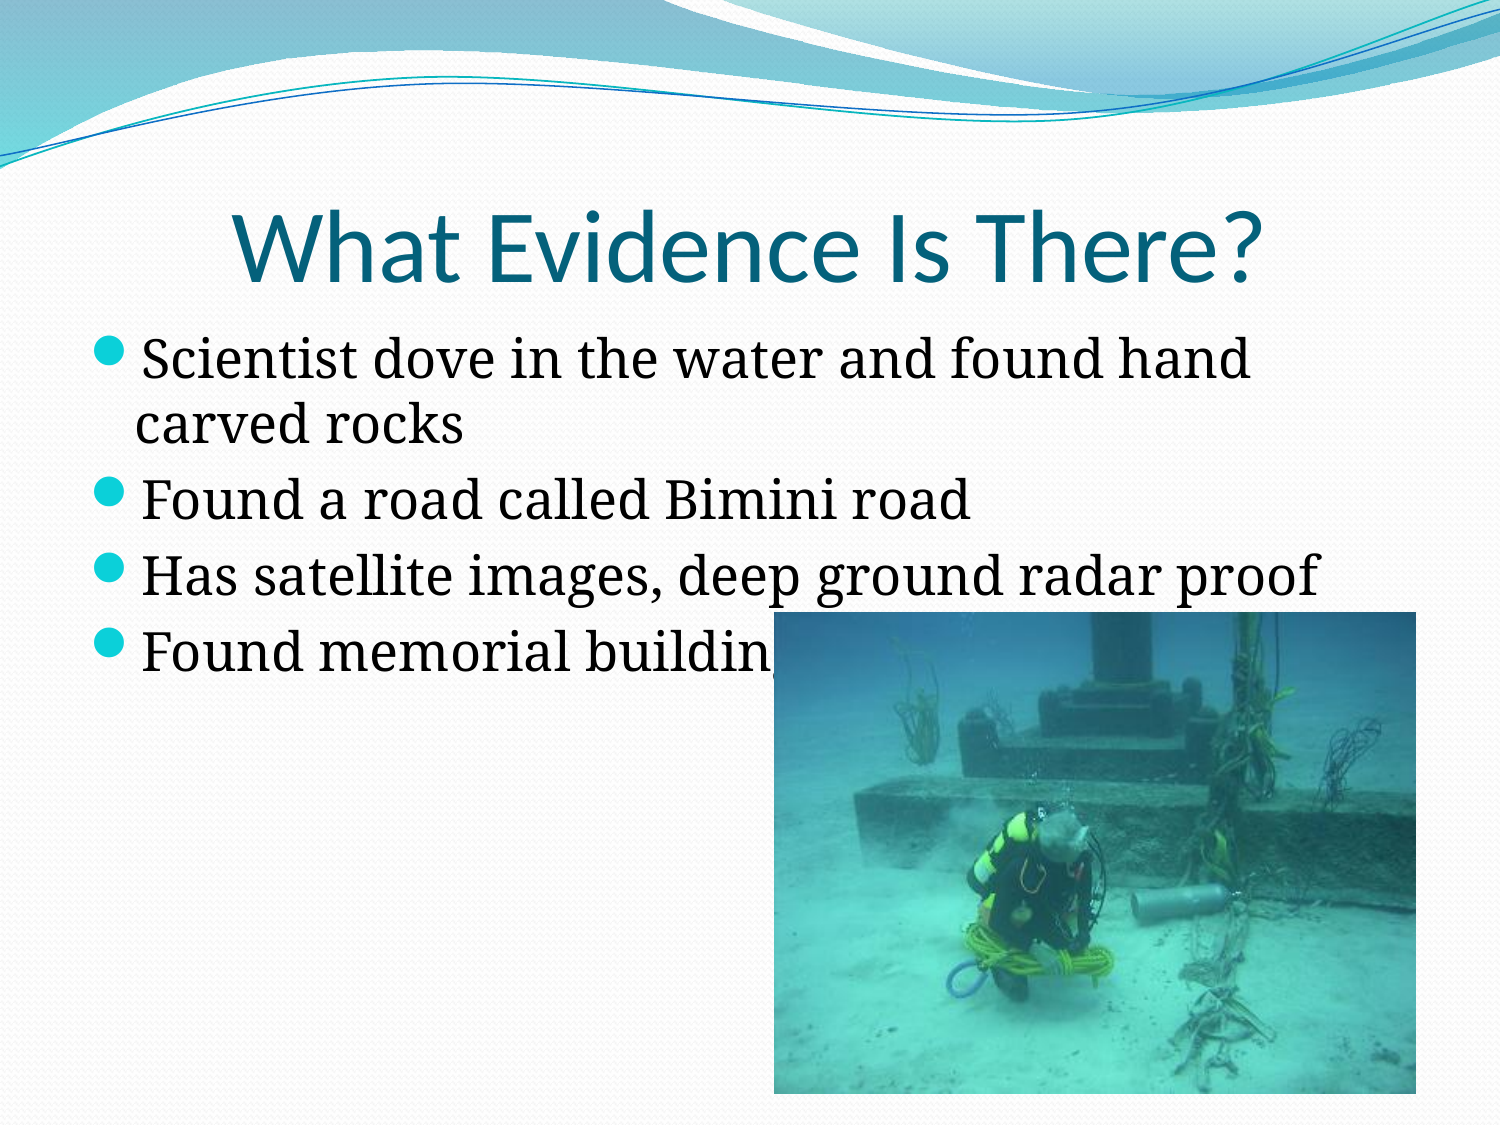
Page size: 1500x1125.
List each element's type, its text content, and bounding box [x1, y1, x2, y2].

picture [774, 612, 1416, 1094]
title What Evidence Is There? [75, 115, 1425, 303]
list Scientist dove in the water and found hand carved rocks Found a road called Bimini road Has satellite images, deep ground radar proof Found memorial buildings [75, 317, 1425, 1038]
